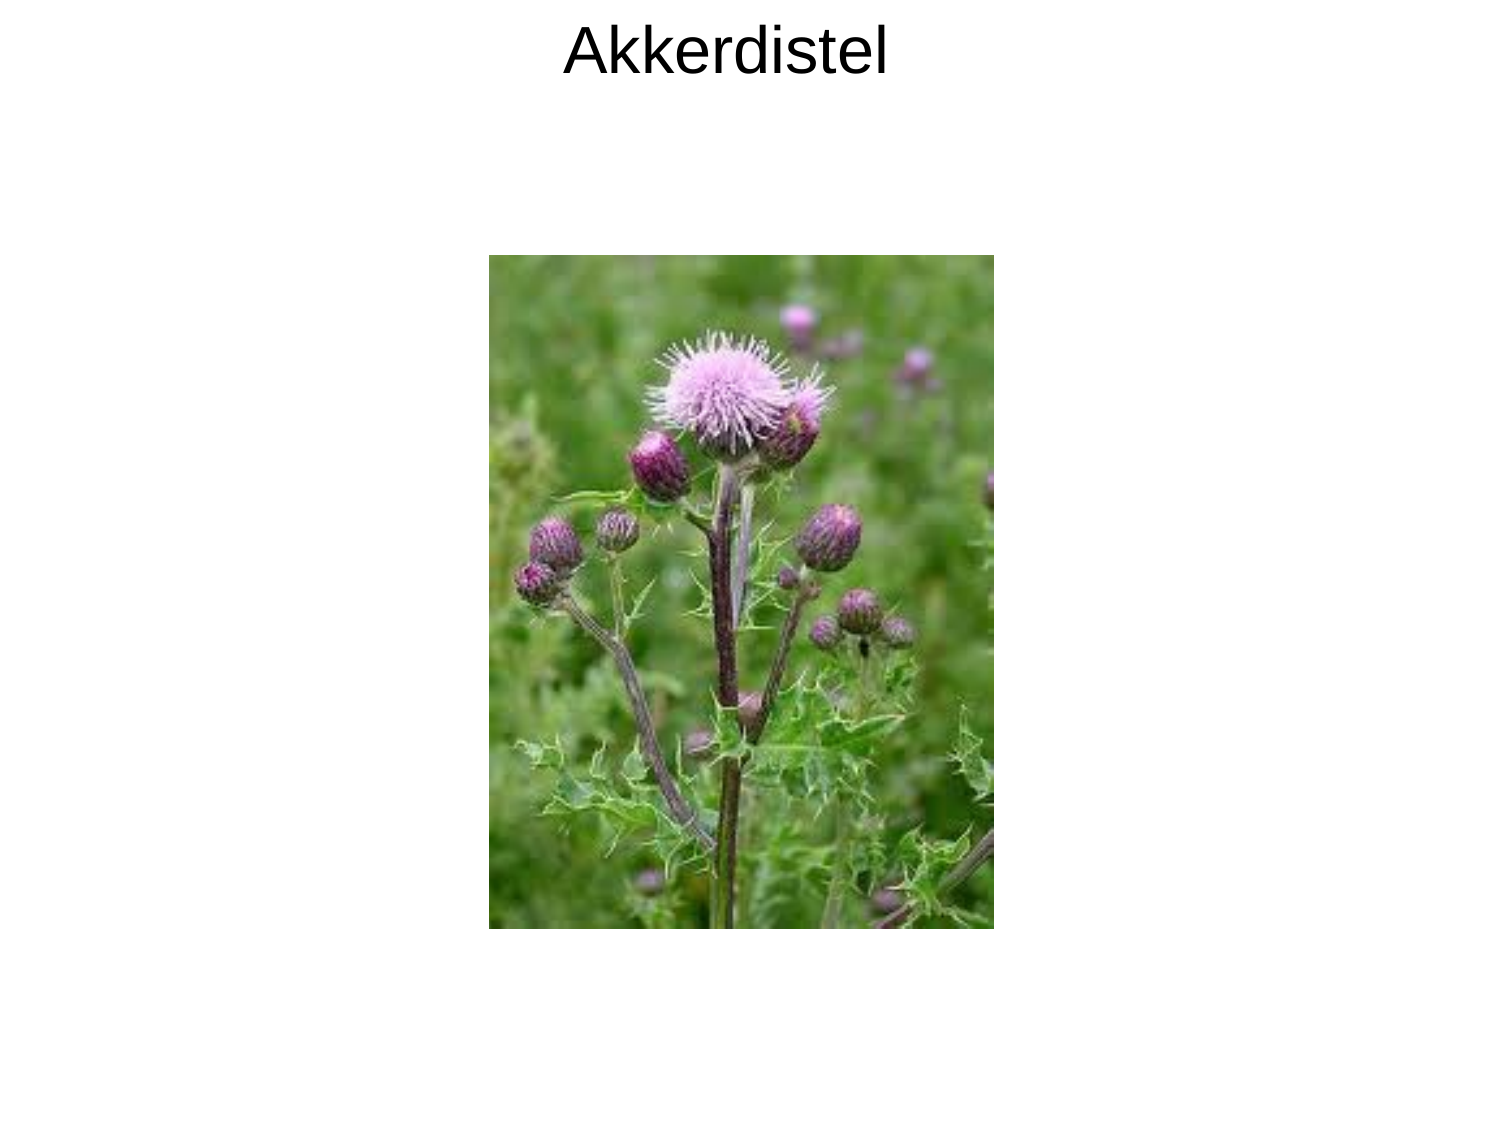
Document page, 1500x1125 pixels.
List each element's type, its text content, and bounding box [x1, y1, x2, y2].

text_box Akkerdistel [253, 0, 1199, 95]
picture [489, 255, 995, 929]
